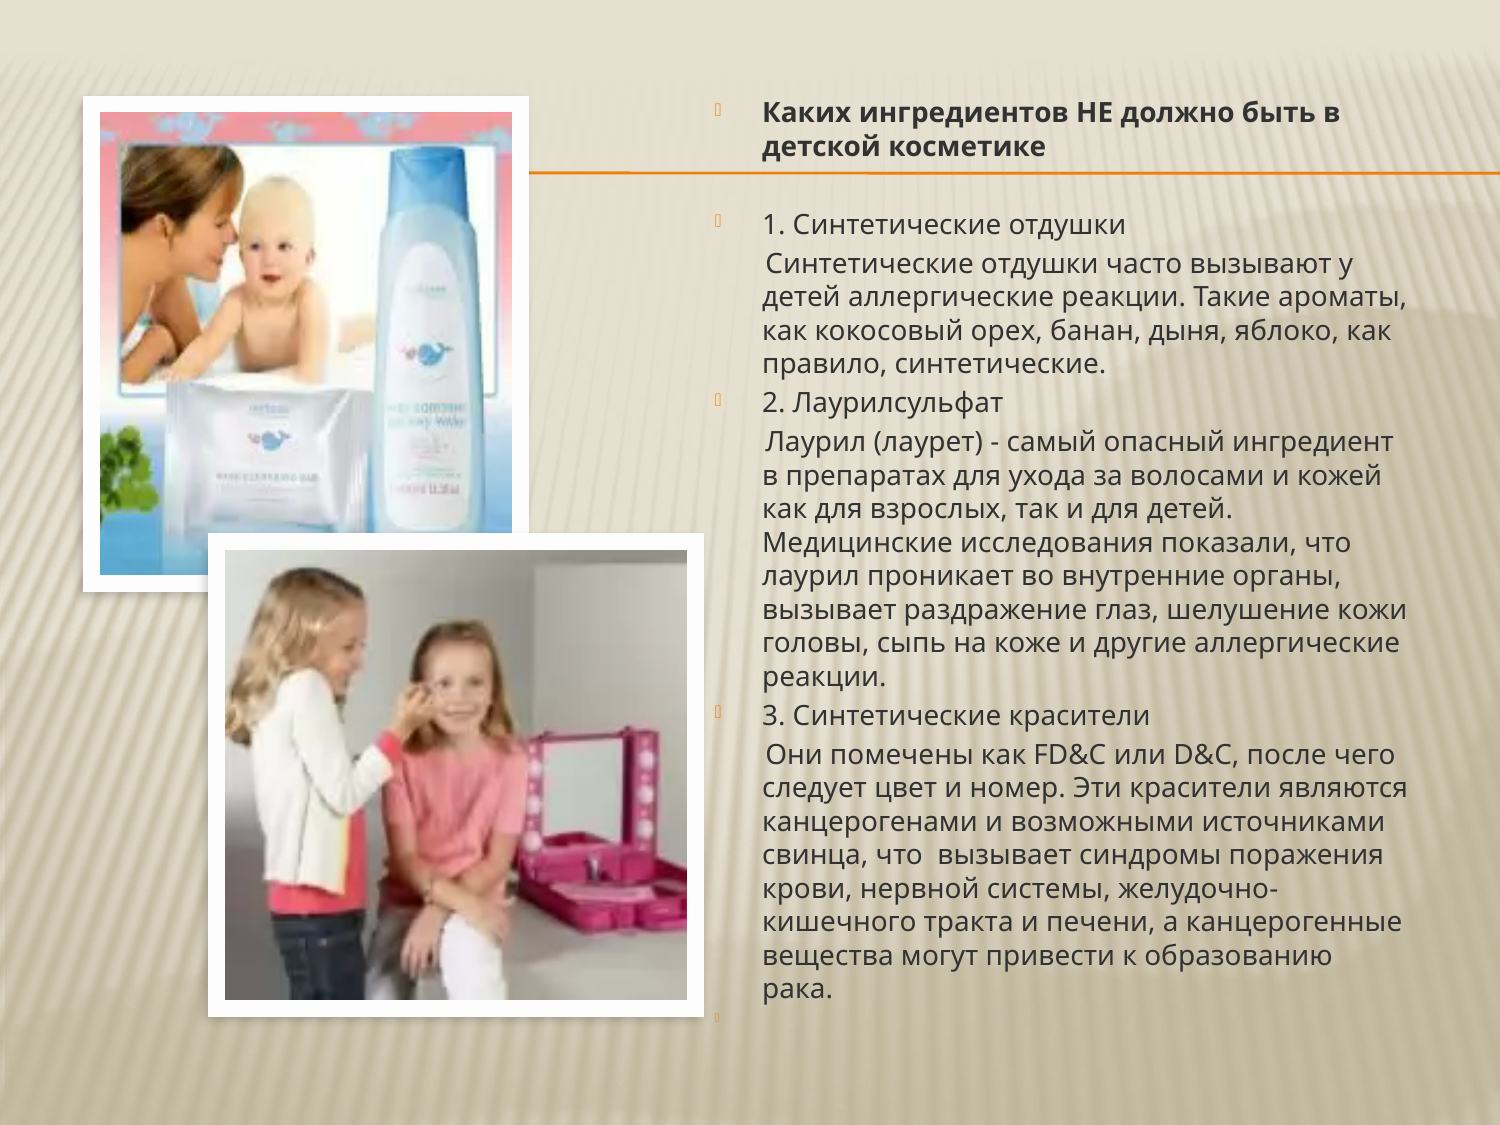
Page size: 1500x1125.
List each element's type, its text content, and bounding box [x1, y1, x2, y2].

list Каких ингредиентов НЕ должно быть в детской косметике 1. Cинтетические отдушки Синтетические отдушки часто вызывают у детей аллергические реакции. Такие ароматы, как кокосовый орех, банан, дыня, яблоко, как правило, синтетические. 2. Лаурилсульфат Лаурил (лаурет) - самый опасный ингредиент в препаратах для ухода за волосами и кожей как для взрослых, так и для детей. Медицинские исследования показали, что лаурил проникает во внутренние органы, вызывает раздражение глаз, шелушение кожи головы, сыпь на коже и другие аллергические реакции. 3. Синтетические красители Они помечены как FD&C или D&C, после чего следует цвет и номер. Эти красители являются канцерогенами и возможными источниками свинца, что вызывает синдромы поражения крови, нервной системы, желудочно-кишечного тракта и печени, а канцерогенные вещества могут привести к образованию рака. [699, 87, 1425, 1075]
picture [224, 549, 688, 1001]
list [99, 112, 513, 576]
